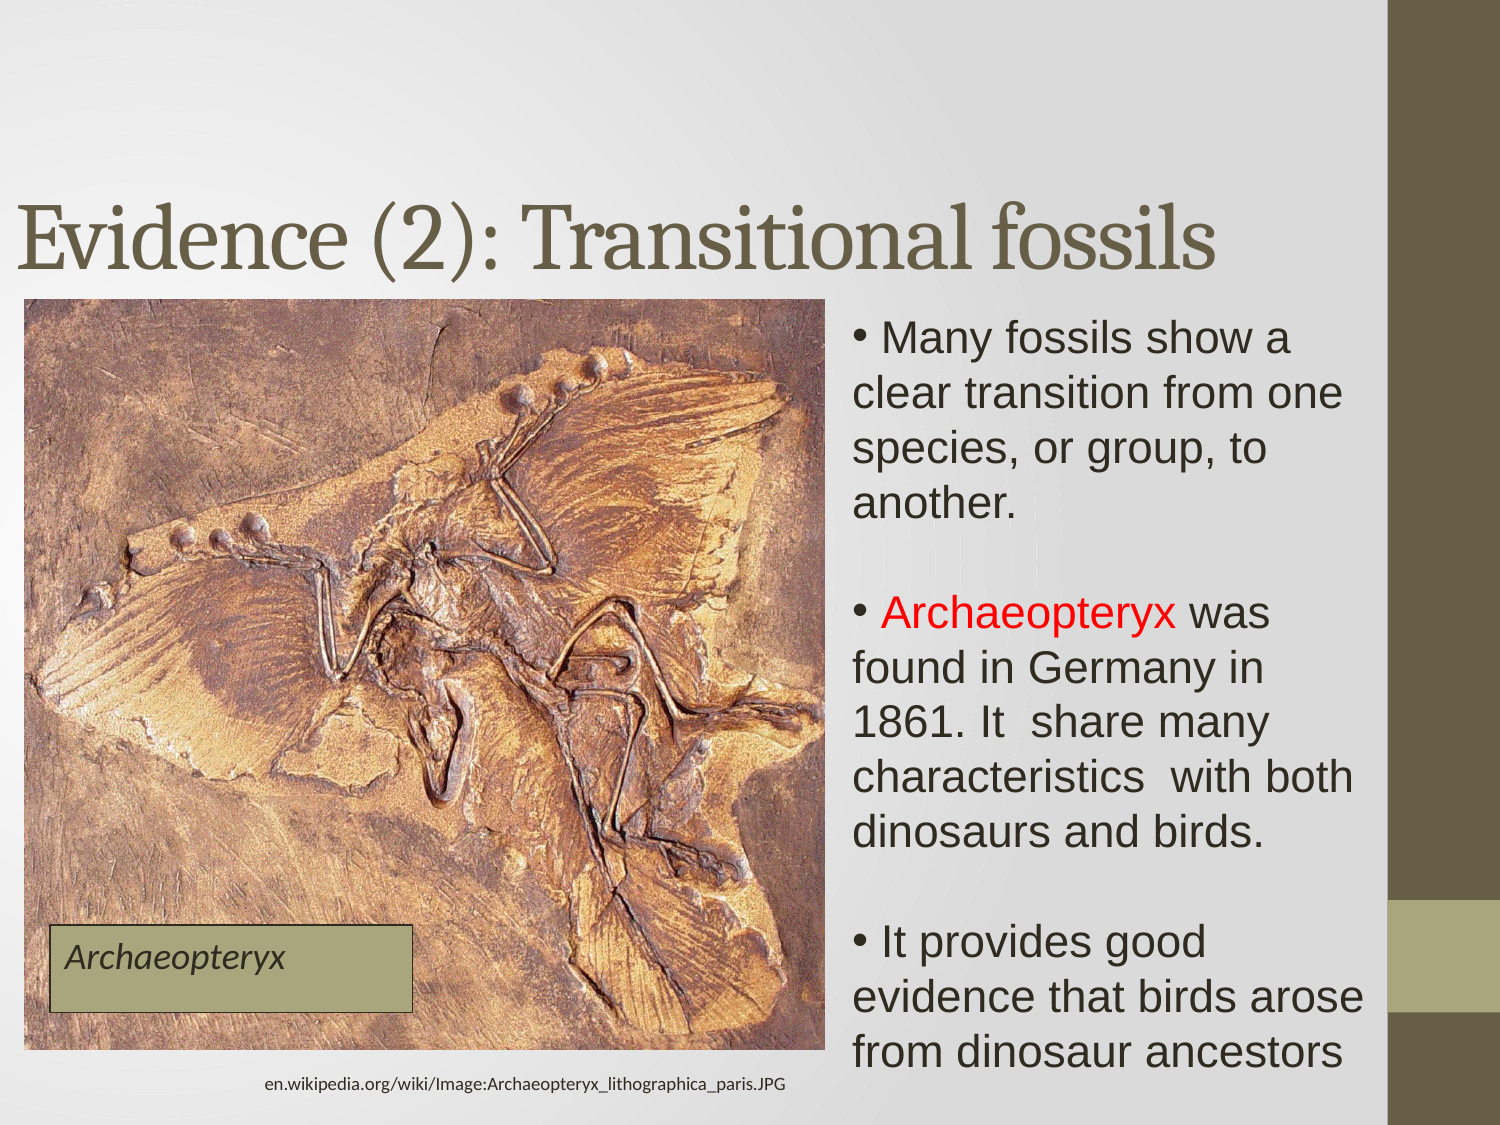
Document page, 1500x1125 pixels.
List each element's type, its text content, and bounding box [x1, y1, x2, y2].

text_box Many fossils show a clear transition from one species, or group, to another. Archaeopteryx was found in Germany in 1861. It share many characteristics with both dinosaurs and birds. It provides good evidence that birds arose from dinosaur ancestors [837, 299, 1388, 1125]
title Evidence (2): Transitional fossils [0, 137, 1500, 325]
picture [24, 299, 826, 1051]
text_box en.wikipedia.org/wiki/Image:Archaeopteryx_lithographica_paris.JPG [249, 1064, 837, 1102]
